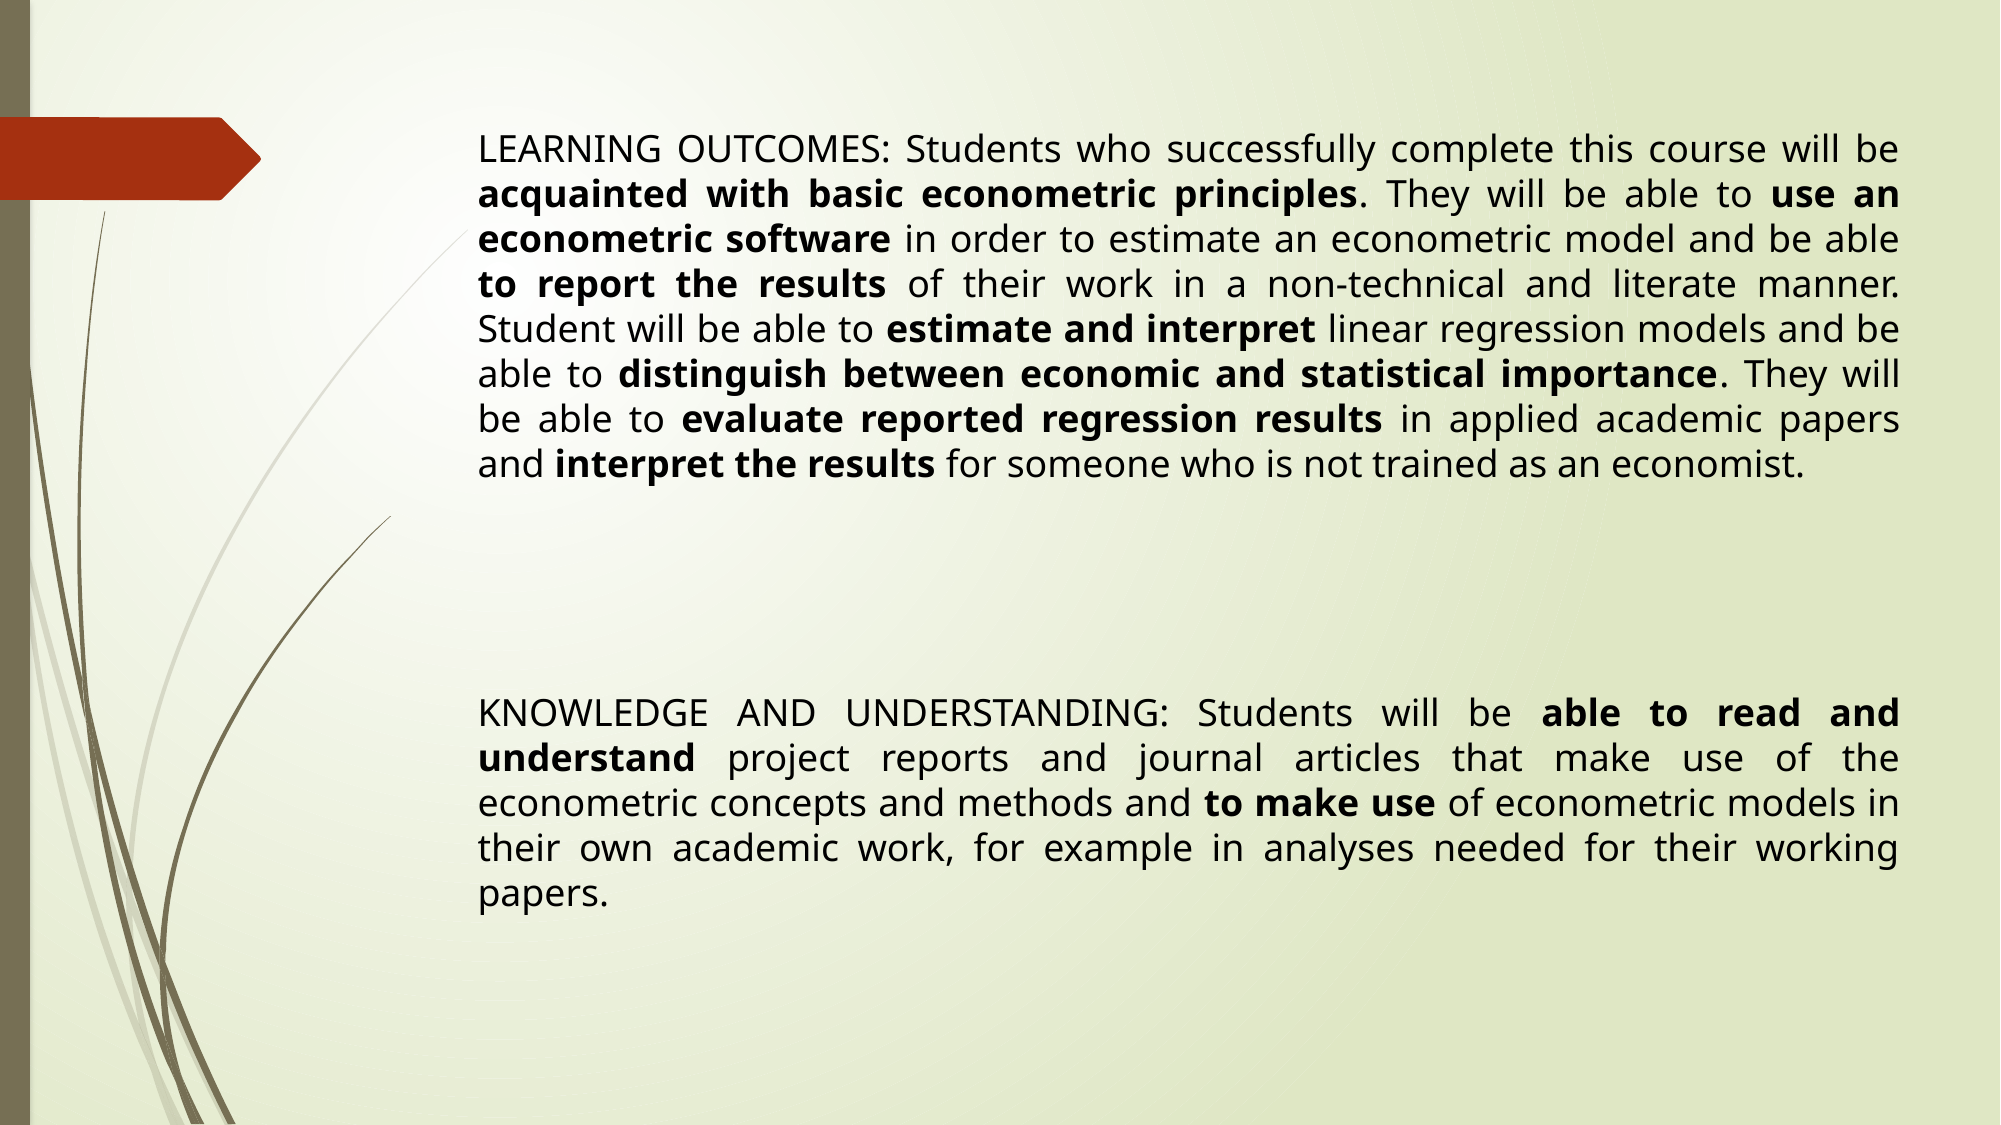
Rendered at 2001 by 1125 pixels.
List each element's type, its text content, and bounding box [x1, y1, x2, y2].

text_box LEARNING OUTCOMES: Students who successfully complete this course will be acquainted with basic econometric principles. They will be able to use an econometric software in order to estimate an econometric model and be able to report the results of their work in a non-technical and literate manner. Student will be able to estimate and interpret linear regression models and be able to distinguish between economic and statistical importance. They will be able to evaluate reported regression results in applied academic papers and interpret the results for someone who is not trained as an economist. [462, 117, 1916, 492]
text_box KNOWLEDGE AND UNDERSTANDING: Students will be able to read and understand project reports and journal articles that make use of the econometric concepts and methods and to make use of econometric models in their own academic work, for example in analyses needed for their working papers. [462, 681, 1916, 922]
